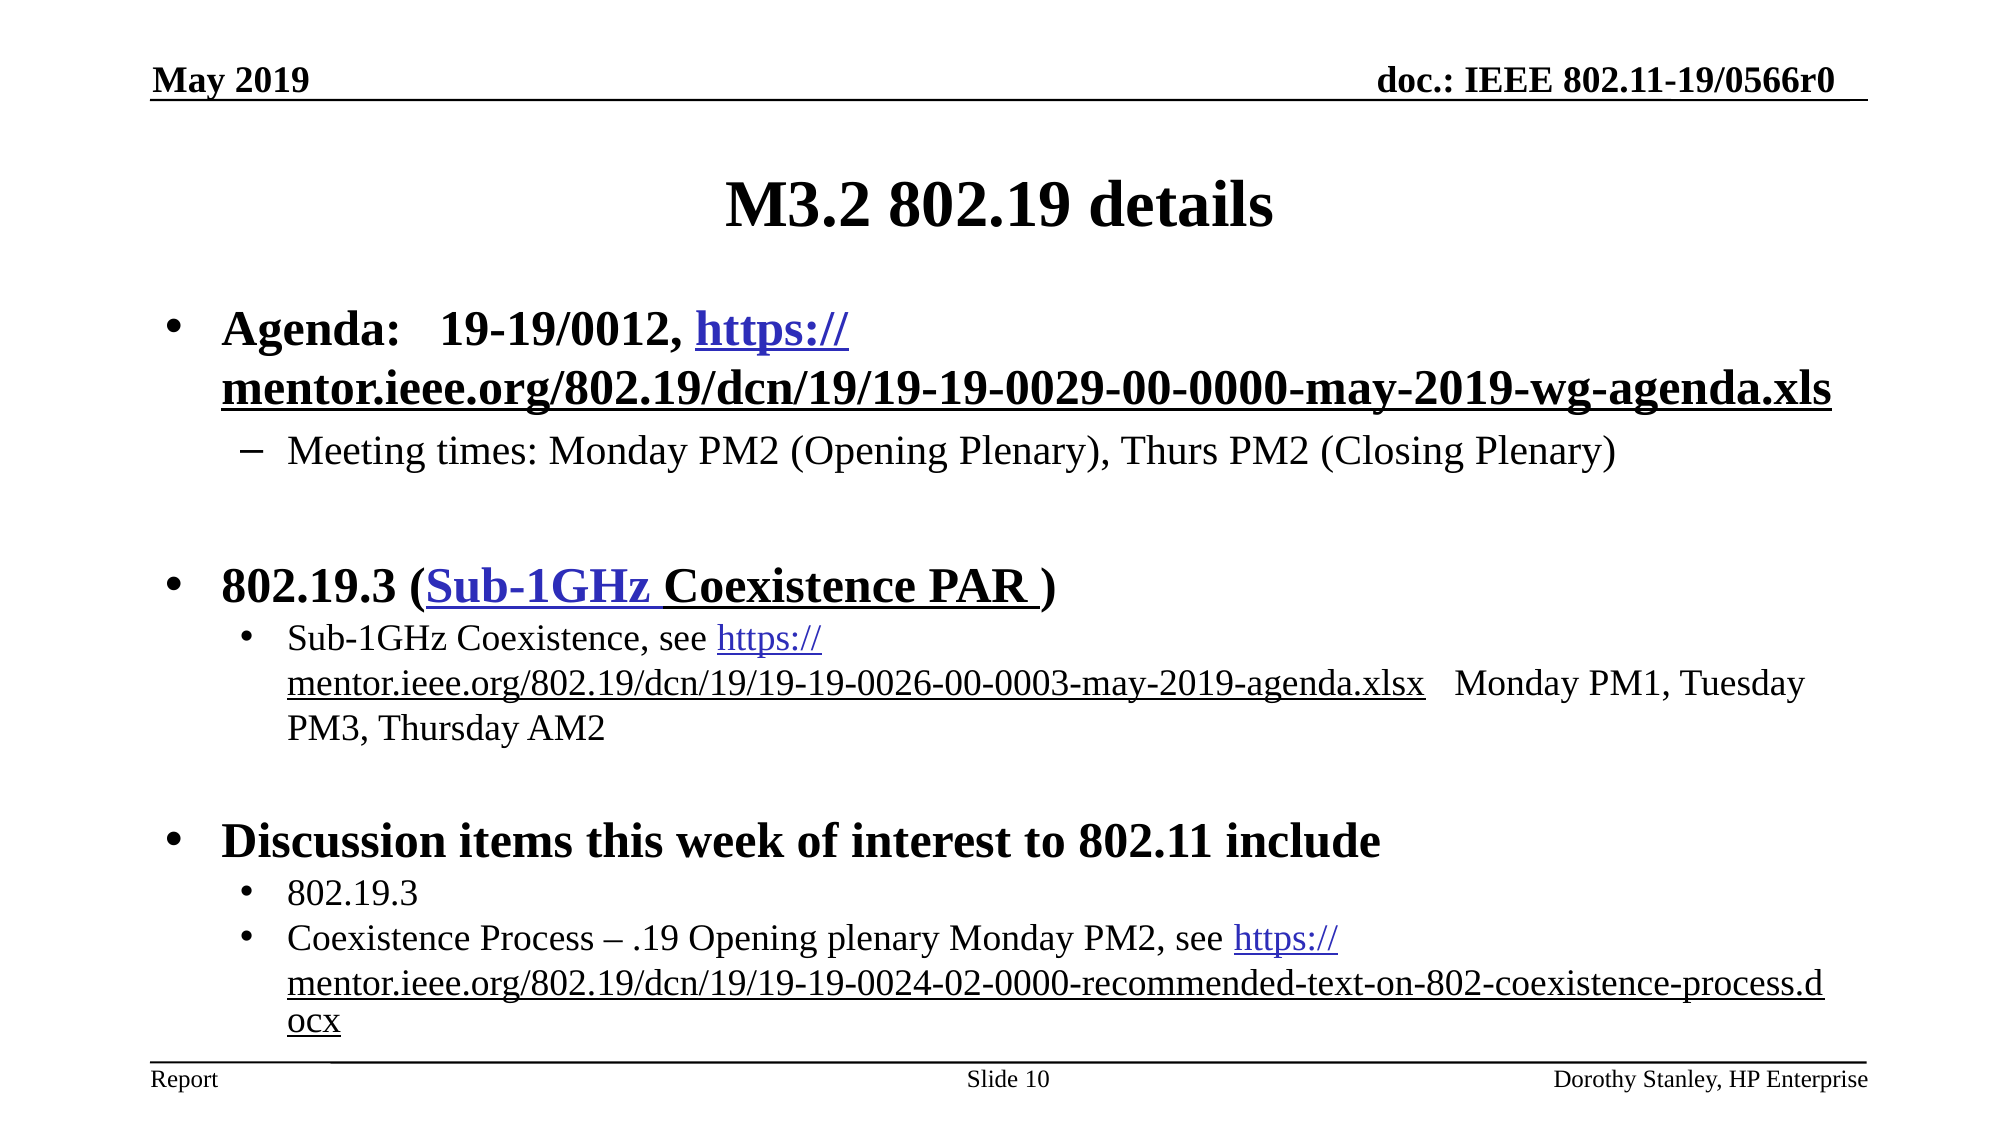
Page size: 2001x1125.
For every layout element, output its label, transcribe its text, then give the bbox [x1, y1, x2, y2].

title M3.2 802.19 details [150, 112, 1850, 287]
list Agenda: 19-19/0012, https://mentor.ieee.org/802.19/dcn/19/19-19-0029-00-0000-may-2019-wg-agenda.xls Meeting times: Monday PM2 (Opening Plenary), Thurs PM2 (Closing Plenary) 802.19.3 (Sub-1GHz Coexistence PAR ) Sub-1GHz Coexistence, see https://mentor.ieee.org/802.19/dcn/19/19-19-0026-00-0003-may-2019-agenda.xlsx Monday PM1, Tuesday PM3, Thursday AM2 Discussion items this week of interest to 802.11 include 802.19.3 Coexistence Process – .19 Opening plenary Monday PM2, see https://mentor.ieee.org/802.19/dcn/19/19-19-0024-02-0000-recommended-text-on-802-coexistence-process.docx [150, 287, 1850, 1025]
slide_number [152, 54, 406, 101]
footer Dorothy Stanley, HP Enterprise [1512, 1061, 1869, 1093]
slide_number Slide 10 [964, 1061, 1053, 1093]
